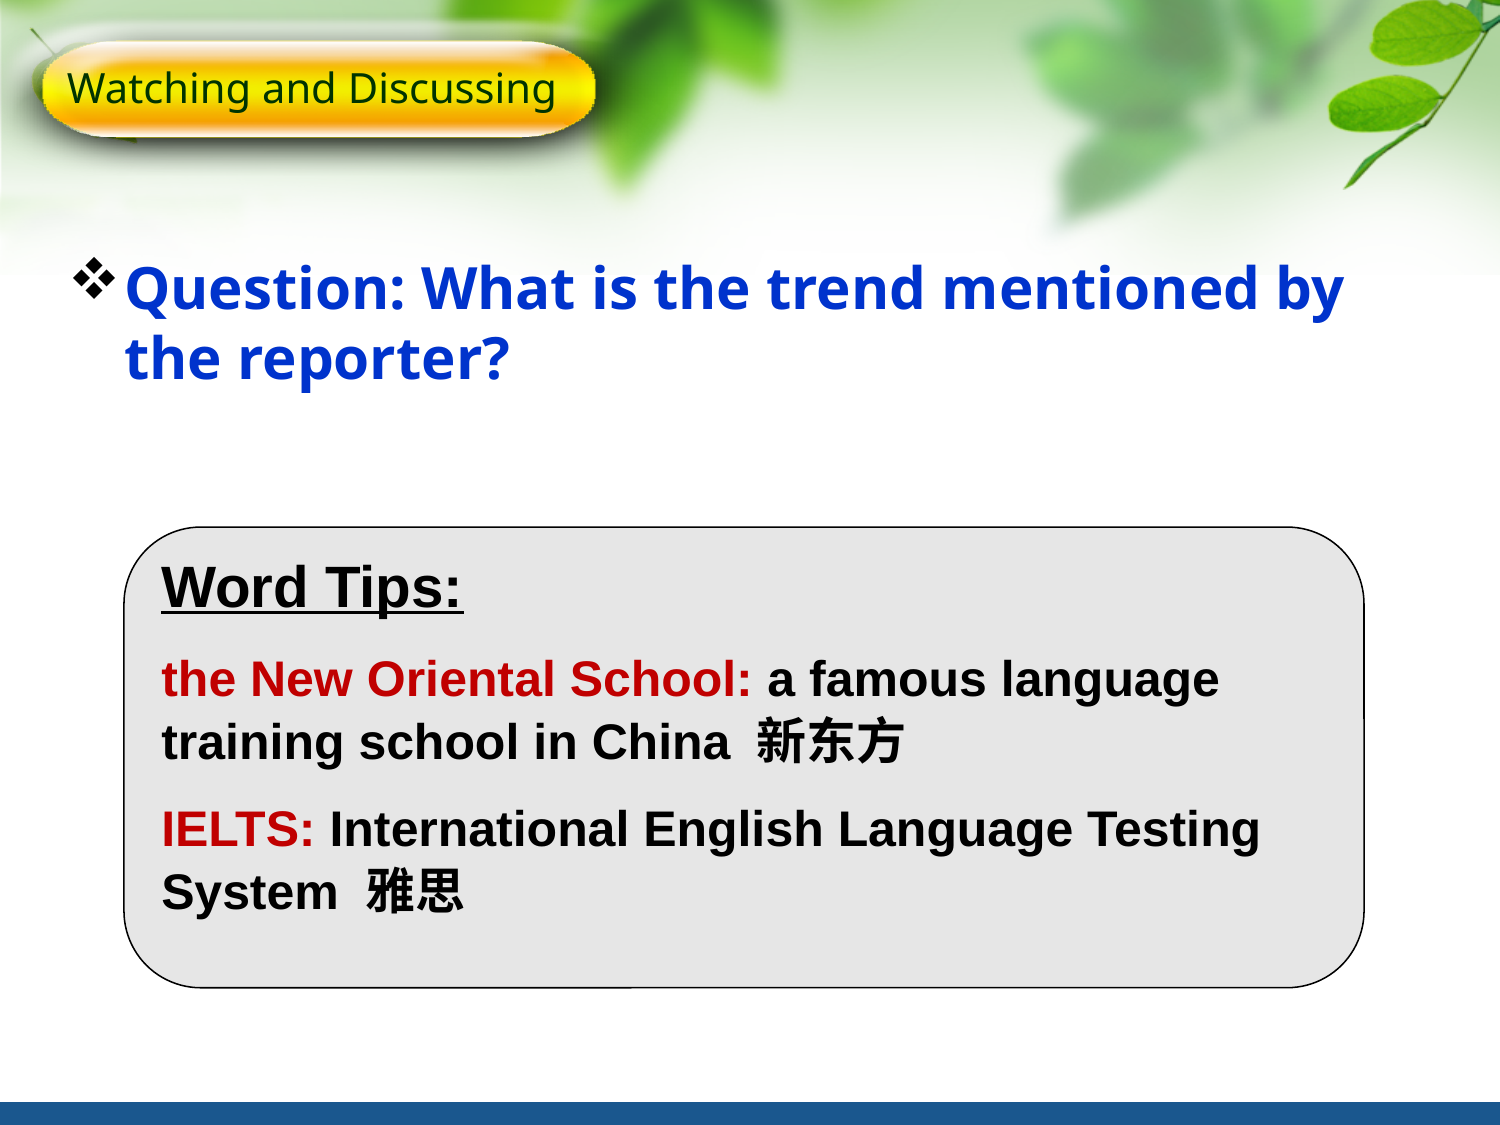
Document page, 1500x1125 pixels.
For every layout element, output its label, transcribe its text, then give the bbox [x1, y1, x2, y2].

list Question: What is the trend mentioned by the reporter? [52, 243, 1377, 590]
text_box Word Tips: the New Oriental School: a famous language training school in China 新东方 IELTS: International English Language Testing System 雅思 [123, 527, 1365, 988]
picture [0, 0, 1500, 275]
